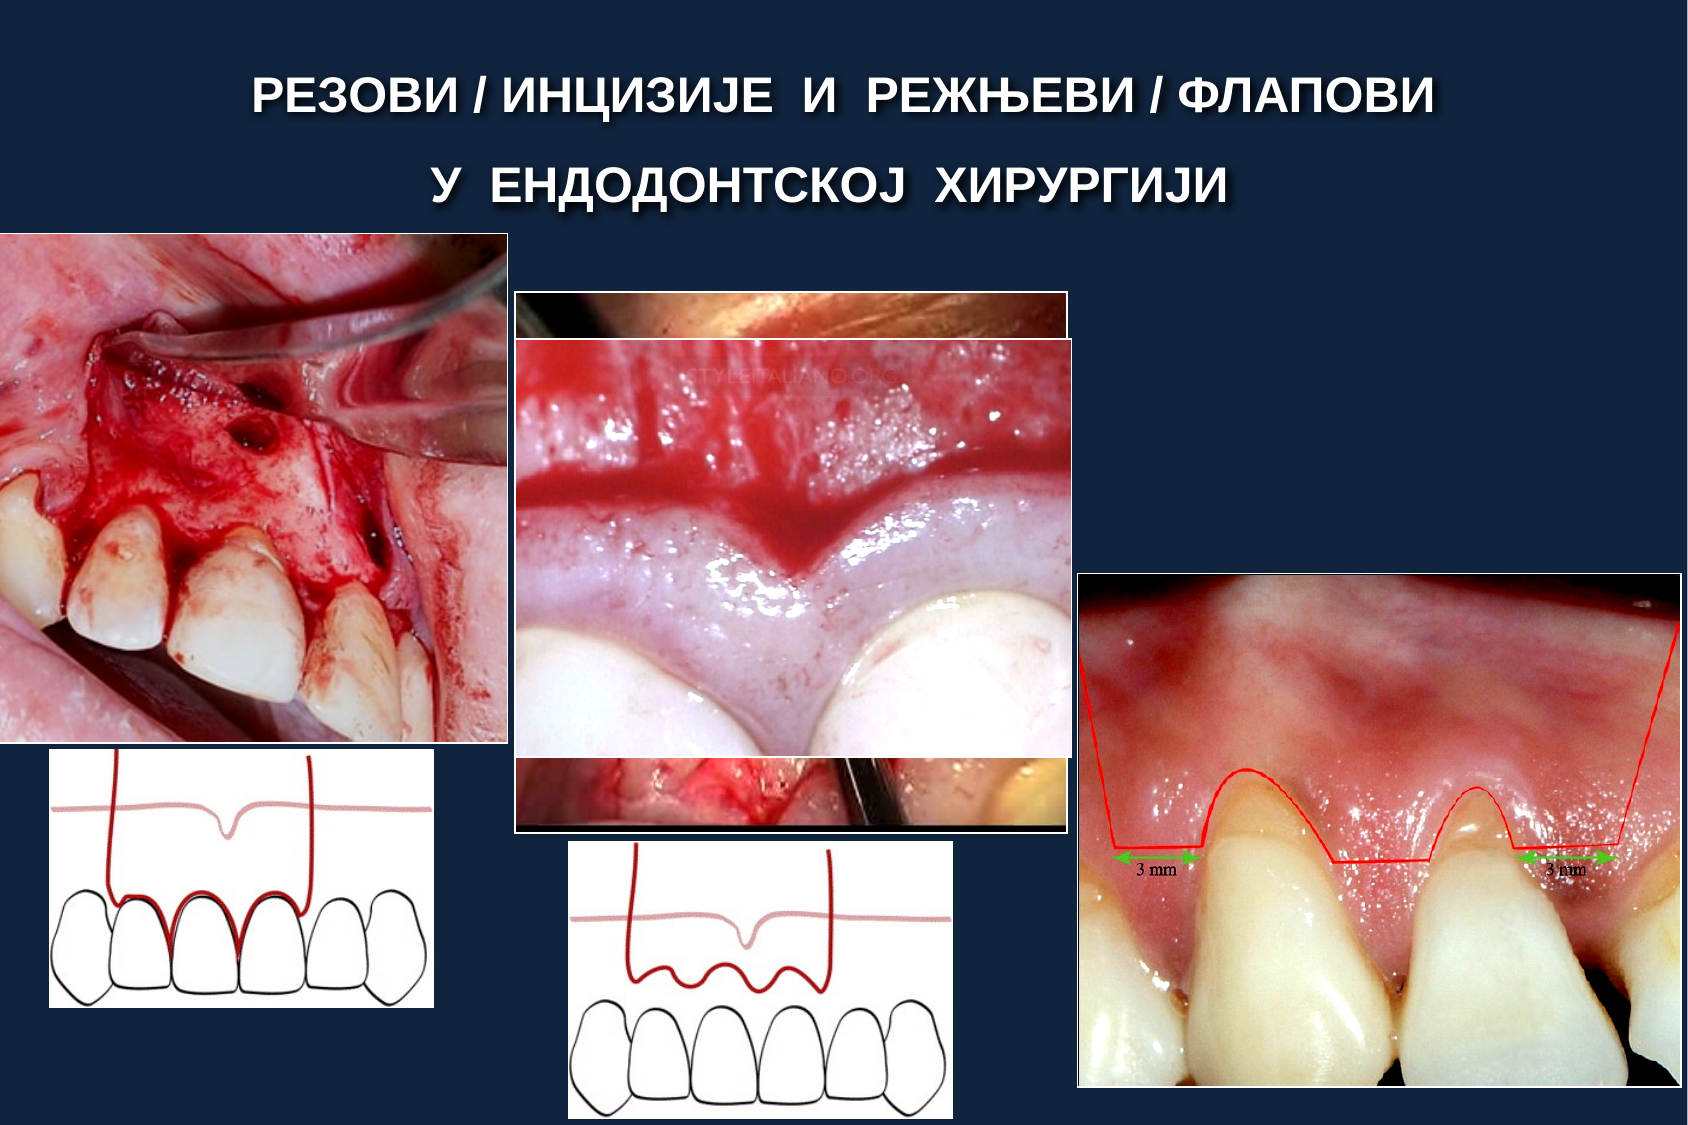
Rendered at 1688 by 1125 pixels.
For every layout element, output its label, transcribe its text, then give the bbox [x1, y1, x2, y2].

picture [568, 841, 953, 1119]
text_box РЕЗОВИ / ИНЦИЗИЈЕ И РЕЖЊЕВИ / ФЛАПОВИ У ЕНДОДОНТСКОЈ ХИРУРГИЈИ [0, 25, 1688, 220]
picture [0, 234, 508, 743]
picture [515, 292, 1071, 833]
picture [1077, 573, 1681, 1087]
picture [49, 749, 434, 1009]
